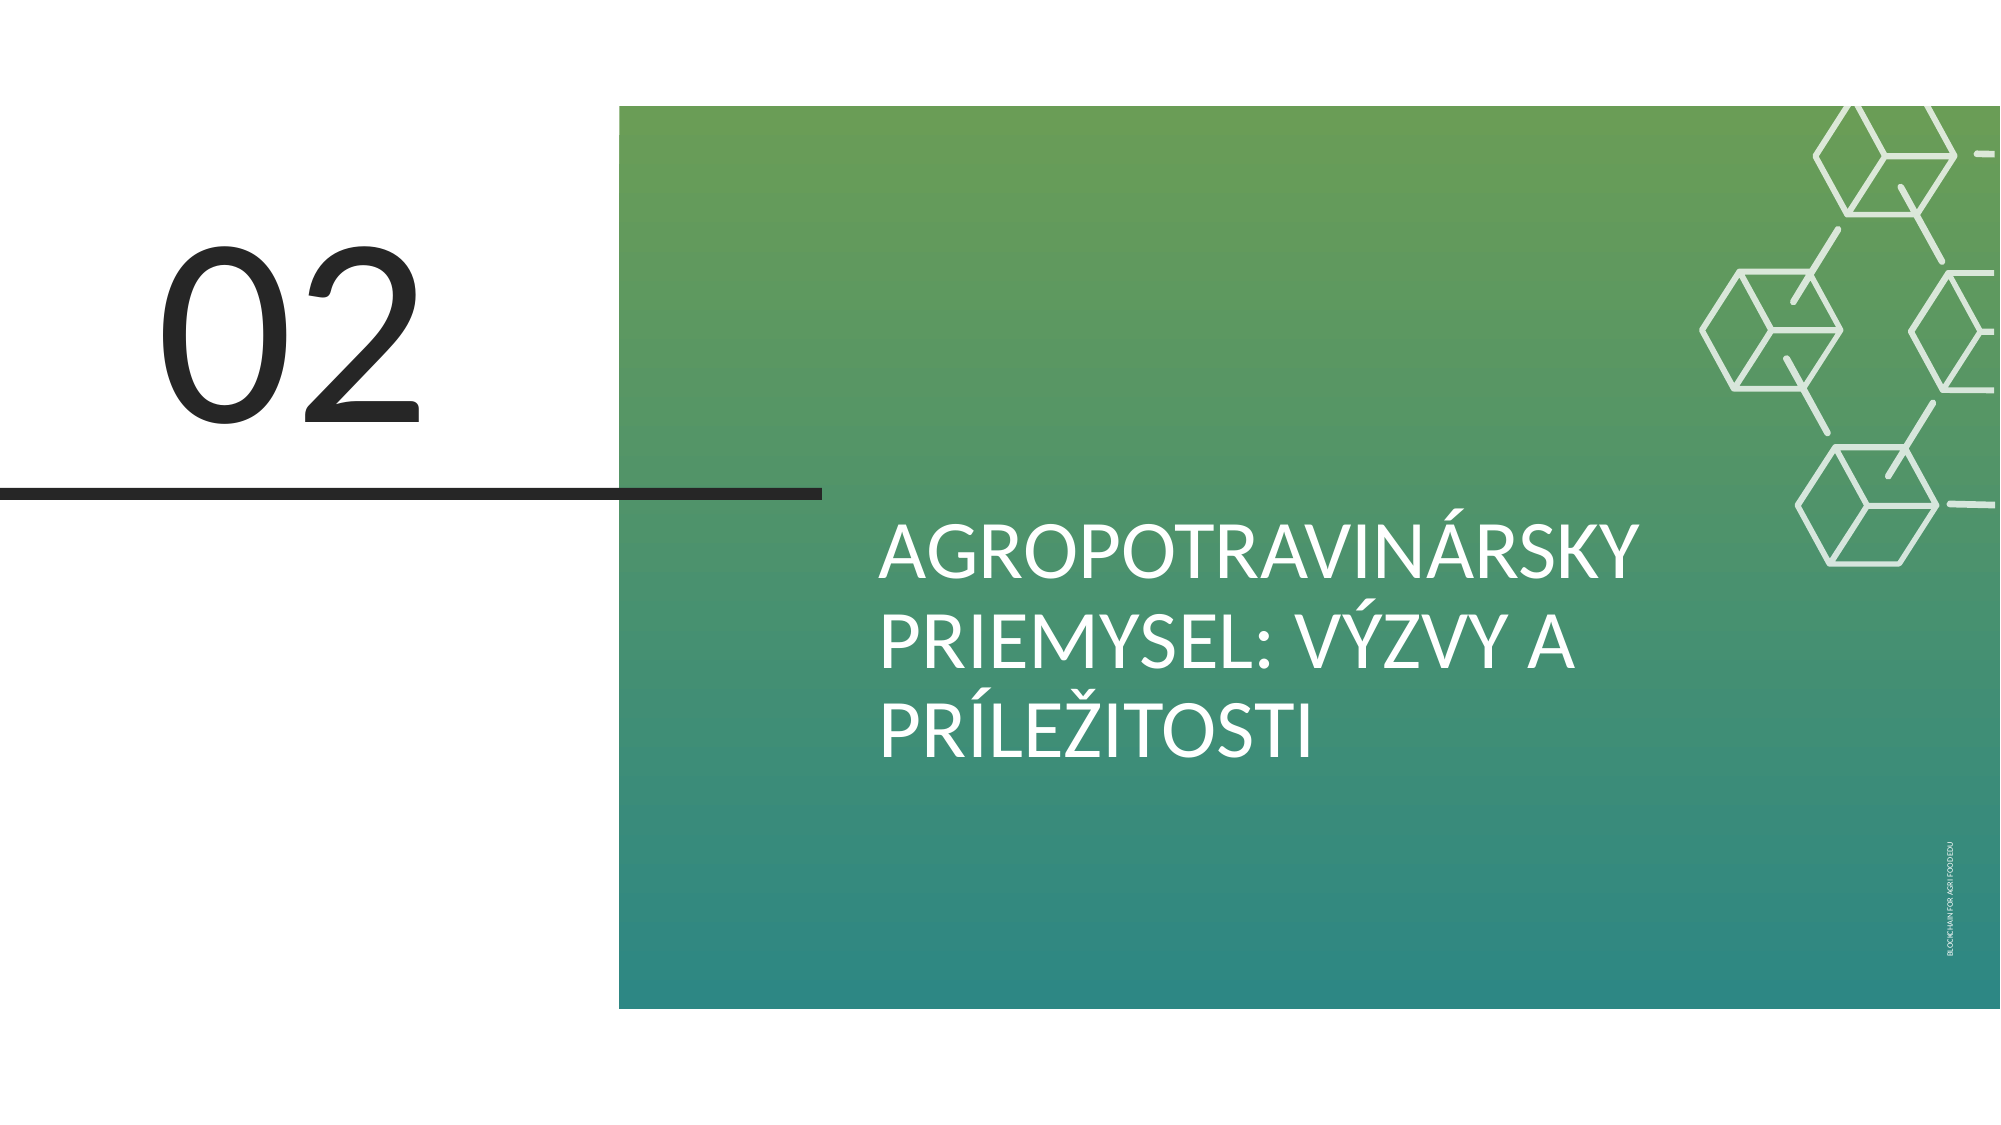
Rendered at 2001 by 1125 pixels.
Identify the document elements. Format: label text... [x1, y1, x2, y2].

list AGROPOTRAVINÁRSKY PRIEMYSEL: VÝZVY A PRÍLEŽITOSTI [864, 498, 1886, 952]
list 02 [141, 180, 481, 277]
